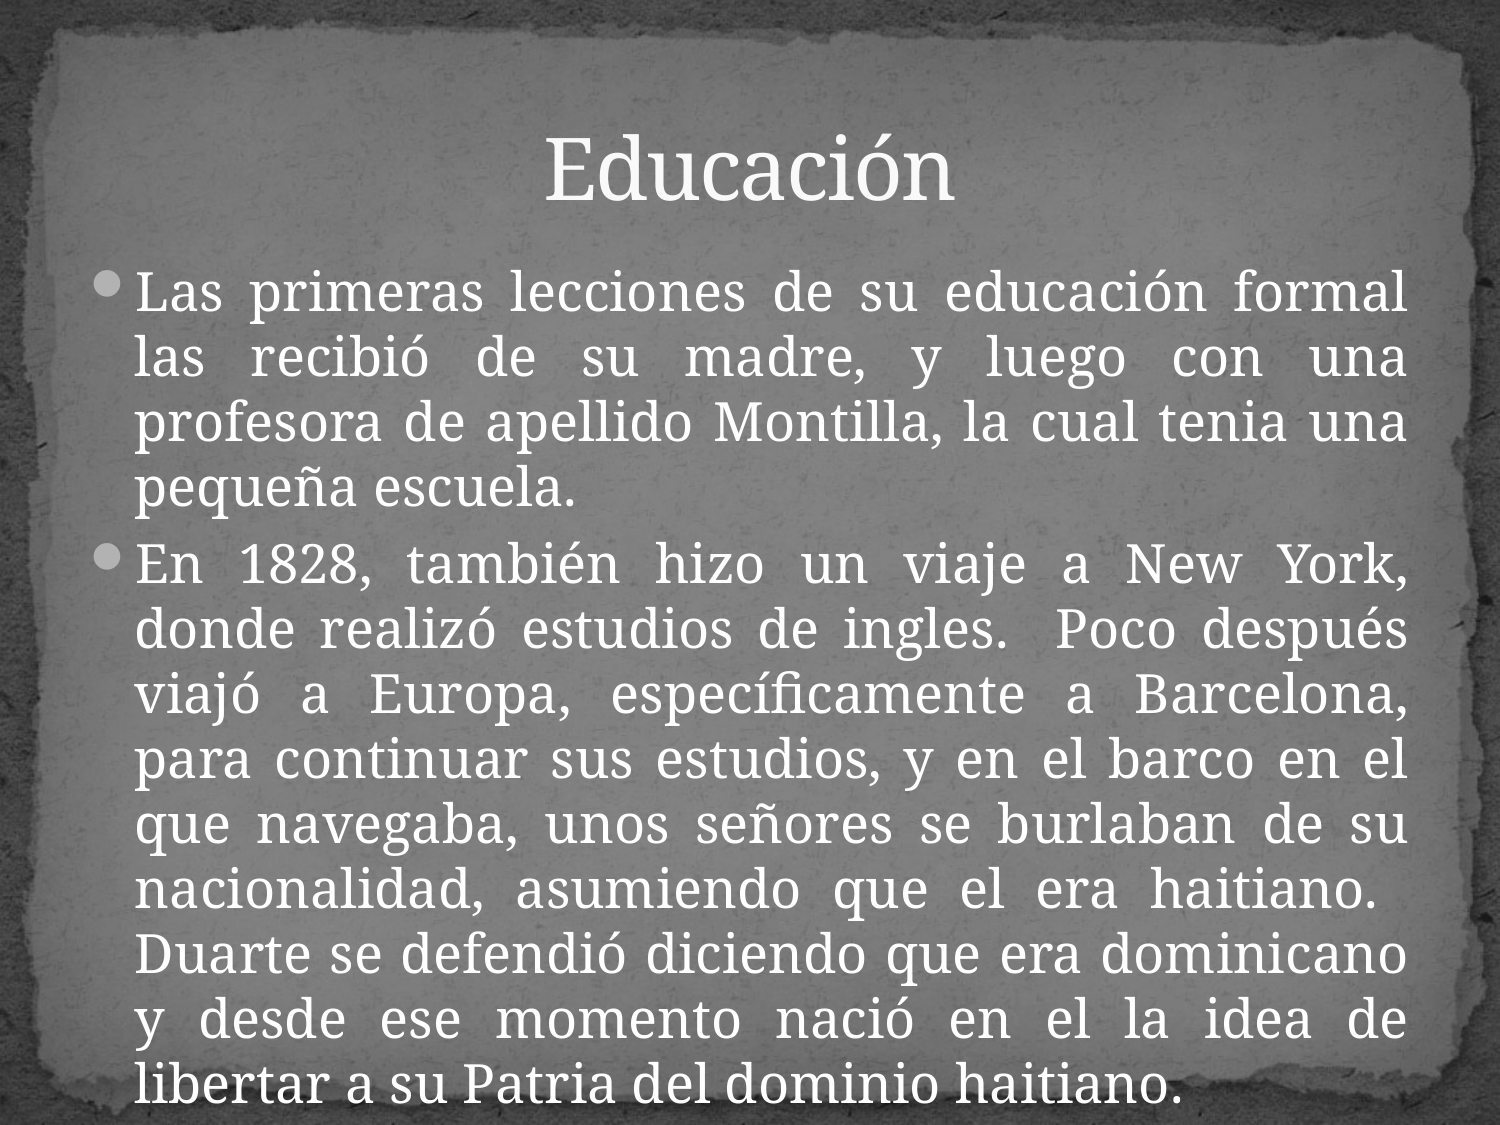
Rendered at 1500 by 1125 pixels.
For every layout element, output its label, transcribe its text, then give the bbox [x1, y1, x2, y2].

list Las primeras lecciones de su educación formal las recibió de su madre, y luego con una profesora de apellido Montilla, la cual tenia una pequeña escuela. En 1828, también hizo un viaje a New York, donde realizó estudios de ingles. Poco después viajó a Europa, específicamente a Barcelona, para continuar sus estudios, y en el barco en el que navegaba, unos señores se burlaban de su nacionalidad, asumiendo que el era haitiano. Duarte se defendió diciendo que era dominicano y desde ese momento nació en el la idea de libertar a su Patria del dominio haitiano. [75, 249, 1425, 1000]
title Educación [74, 105, 1425, 225]
